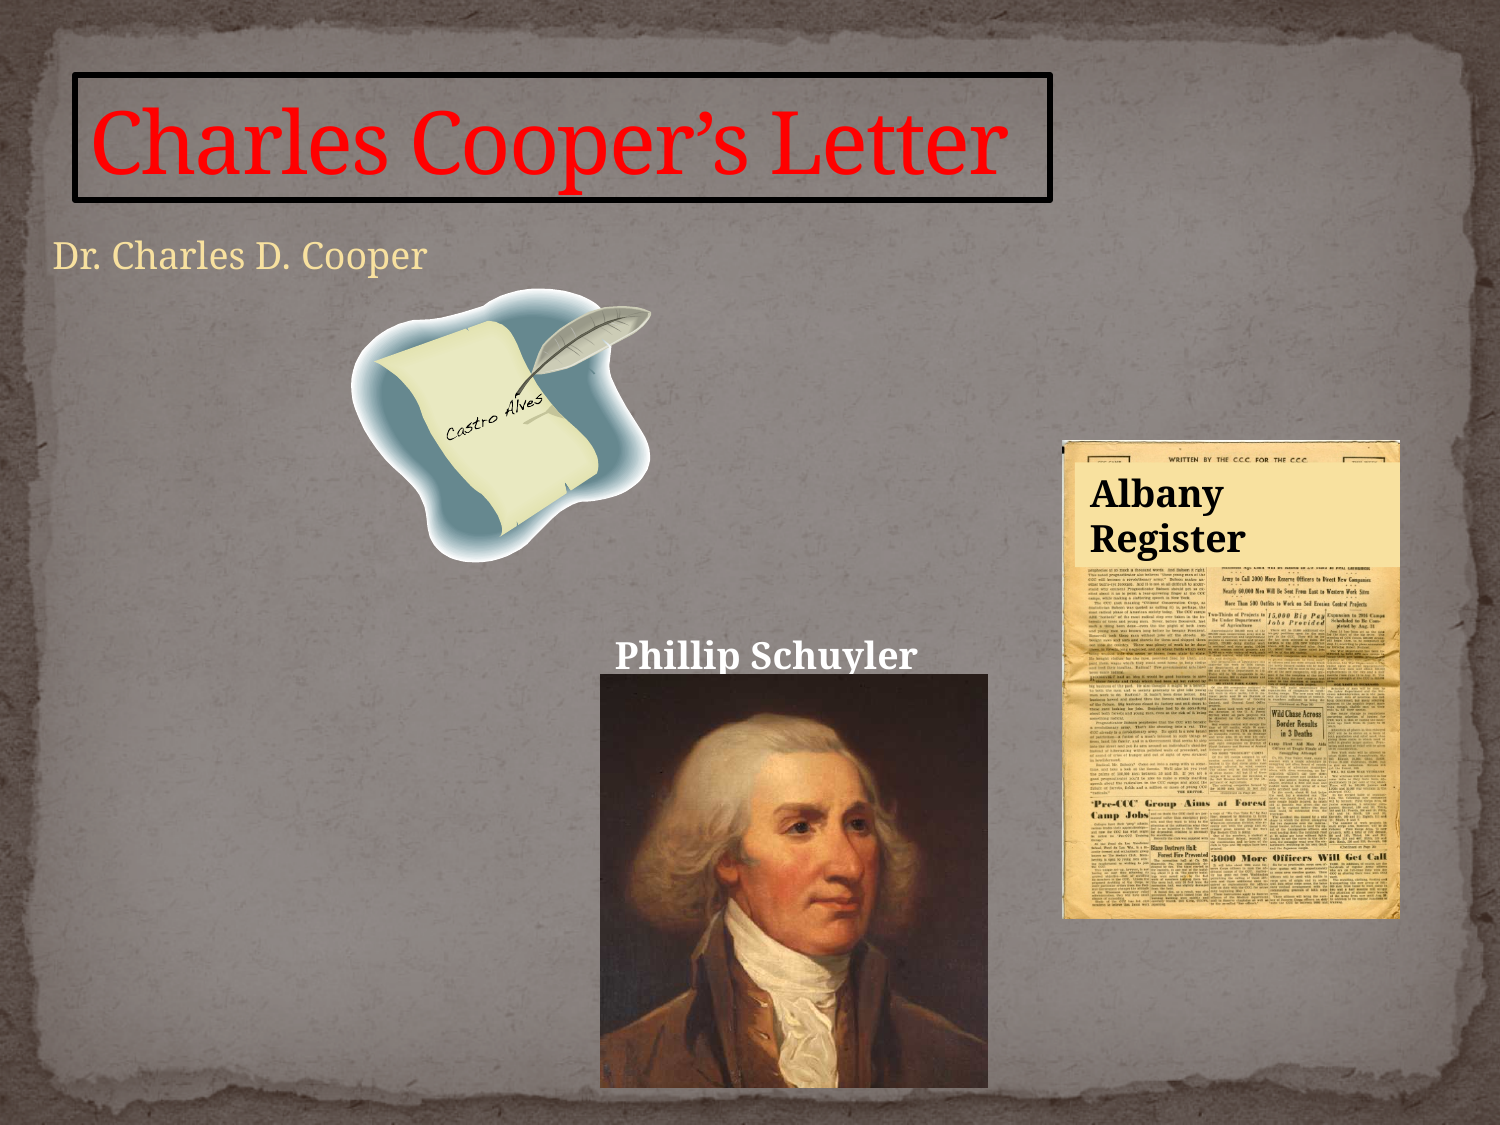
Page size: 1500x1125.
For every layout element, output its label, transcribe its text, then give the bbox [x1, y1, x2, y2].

title Charles Cooper’s Letter [74, 74, 1050, 200]
text_box Phillip Schuyler [599, 624, 988, 667]
picture [1062, 440, 1400, 919]
text_box Dr. Charles D. Cooper [37, 224, 513, 285]
picture [351, 289, 651, 563]
picture [600, 674, 988, 1088]
